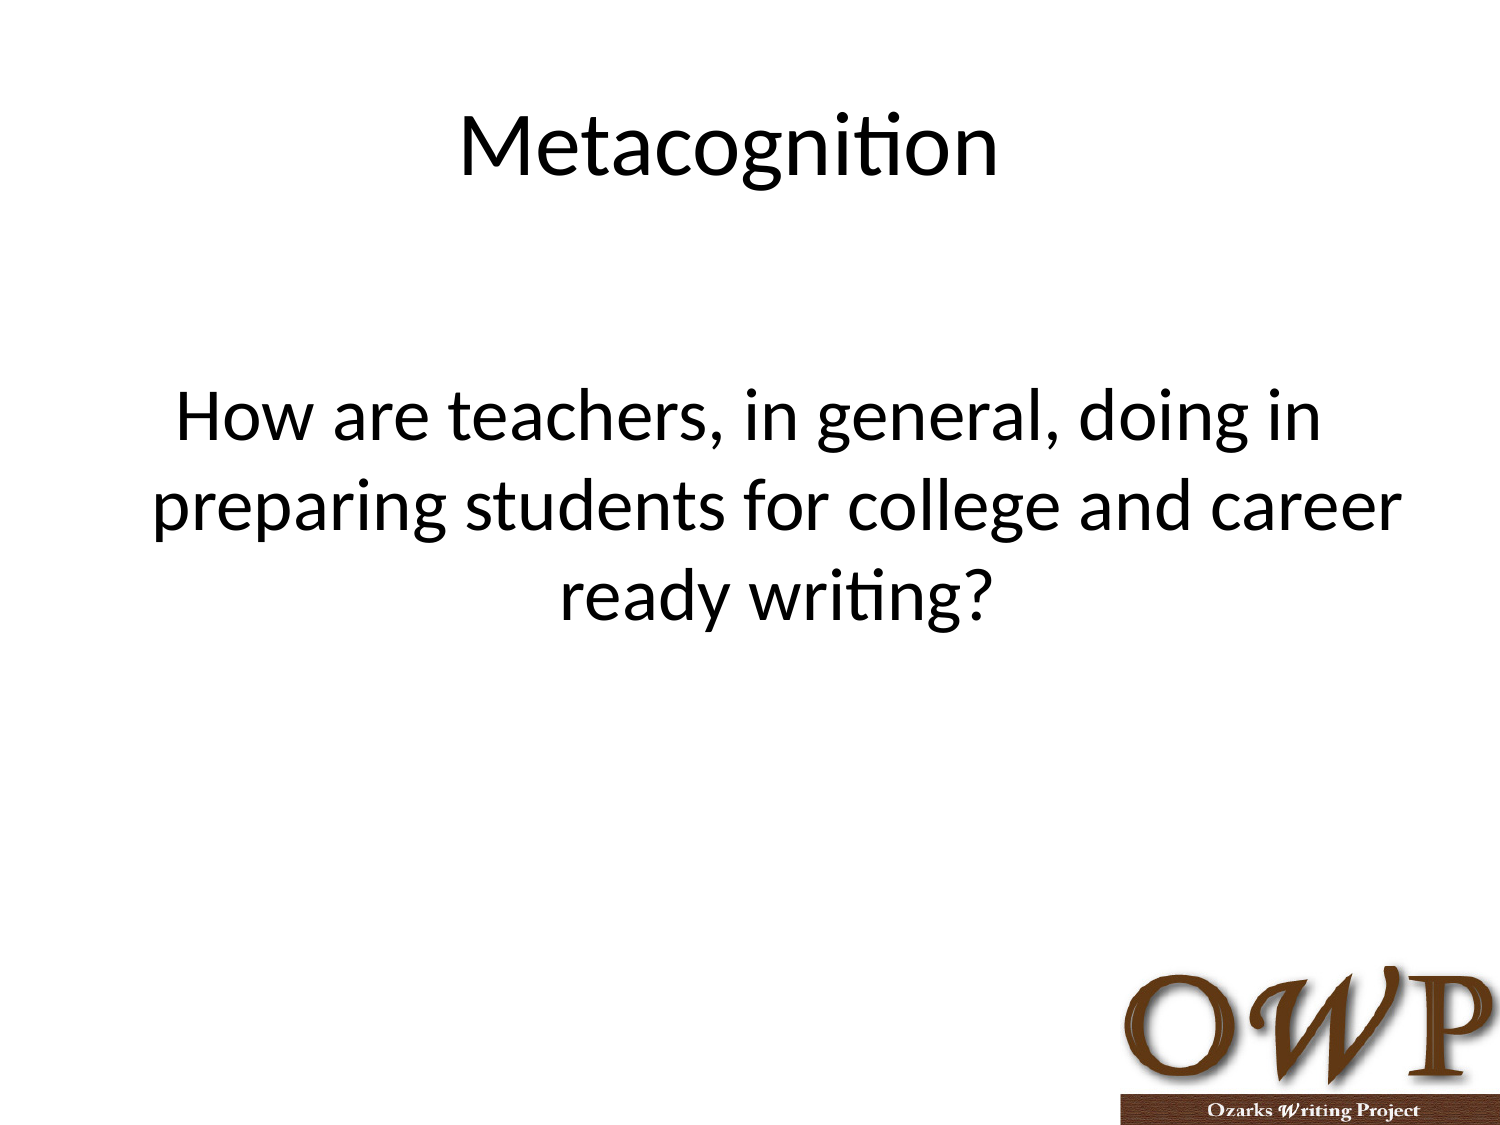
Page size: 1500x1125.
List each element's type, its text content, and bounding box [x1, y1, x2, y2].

list How are teachers, in general, doing in preparing students for college and career ready writing? [74, 262, 1426, 1006]
title Metacognition [74, 44, 1426, 233]
picture [1120, 957, 1500, 1125]
